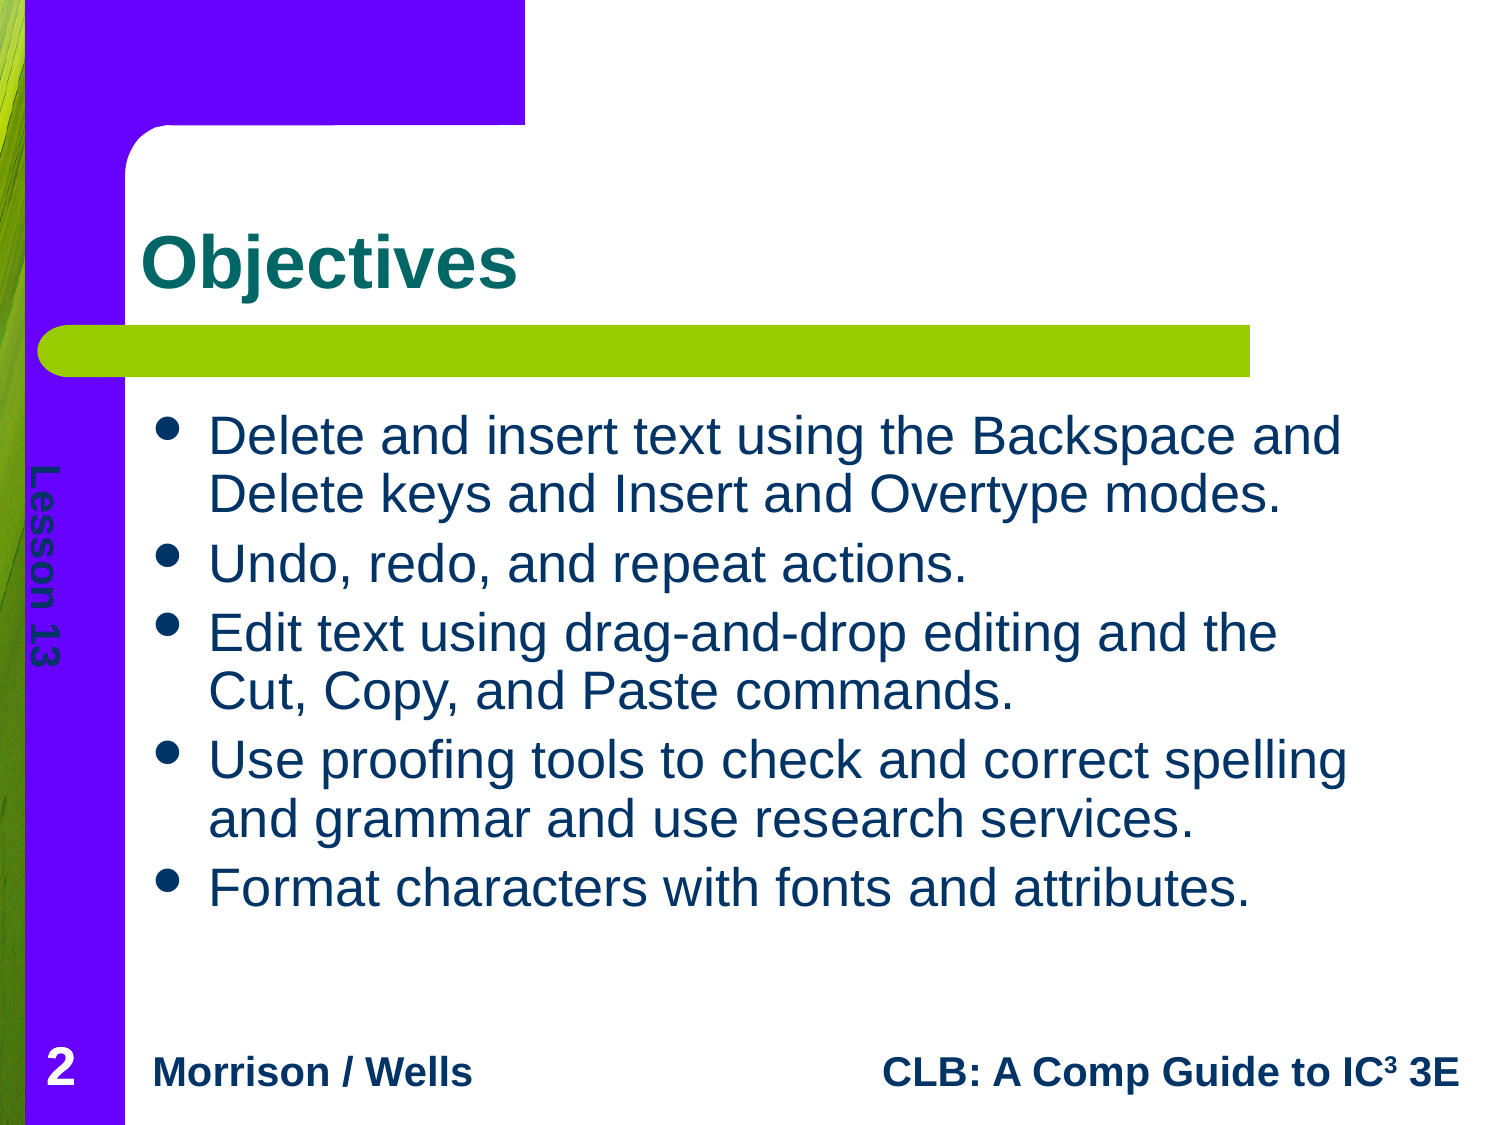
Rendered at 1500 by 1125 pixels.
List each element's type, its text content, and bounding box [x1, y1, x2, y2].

text_box 2 [13, 1023, 111, 1105]
picture [0, 0, 25, 1125]
title Objectives [124, 124, 1426, 313]
list Delete and insert text using the Backspace and Delete keys and Insert and Overtype modes. Undo, redo, and repeat actions. Edit text using drag-and-drop editing and the Cut, Copy, and Paste commands. Use proofing tools to check and correct spelling and grammar and use research services. Format characters with fonts and attributes. [137, 399, 1400, 1012]
